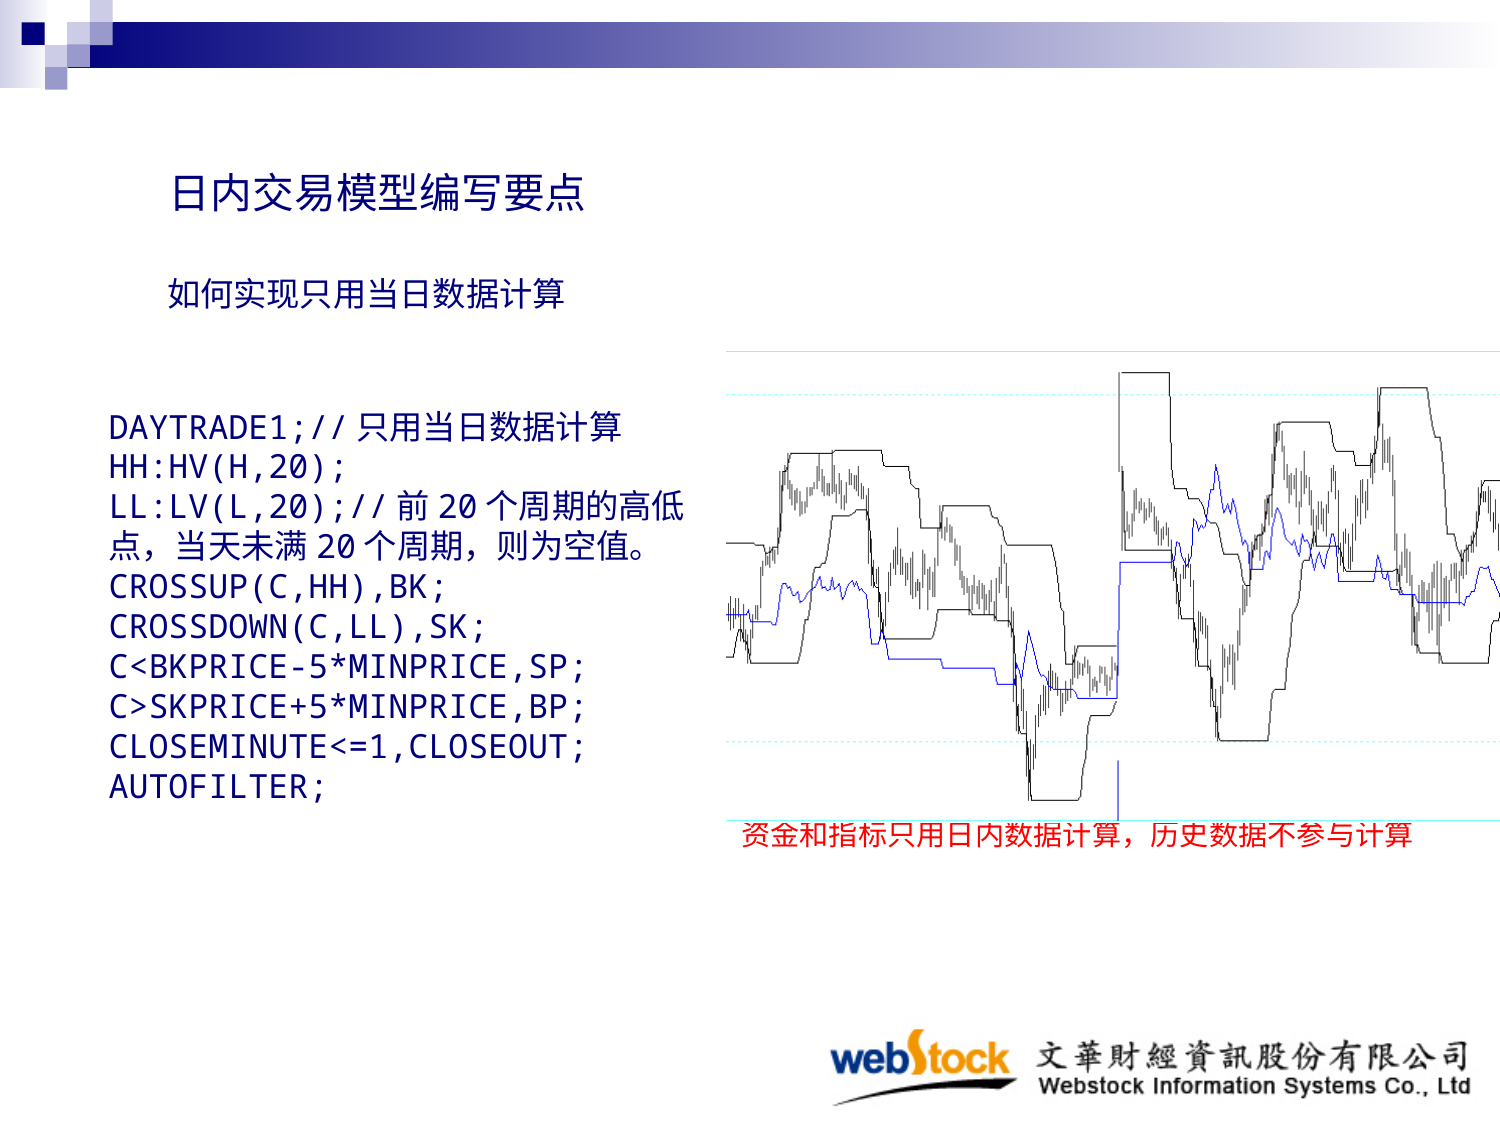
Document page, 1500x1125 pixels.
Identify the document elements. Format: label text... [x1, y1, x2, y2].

text_box 日内交易模型编写要点 [154, 159, 875, 225]
text_box DAYTRADE1;//只用当日数据计算 HH:HV(H,20); LL:LV(L,20);//前20个周期的高低点，当天未满20个周期，则为空值。 CROSSUP(C,HH),BK; CROSSDOWN(C,LL),SK; C<BKPRICE-5*MINPRICE,SP; C>SKPRICE+5*MINPRICE,BP; CLOSEMINUTE<=1,CLOSEOUT; AUTOFILTER; [93, 398, 715, 813]
picture [726, 351, 1500, 823]
text_box 资金和指标只用日内数据计算，历史数据不参与计算 [726, 831, 1442, 859]
text_box 如何实现只用当日数据计算 [152, 246, 1325, 321]
picture [817, 1006, 1500, 1125]
